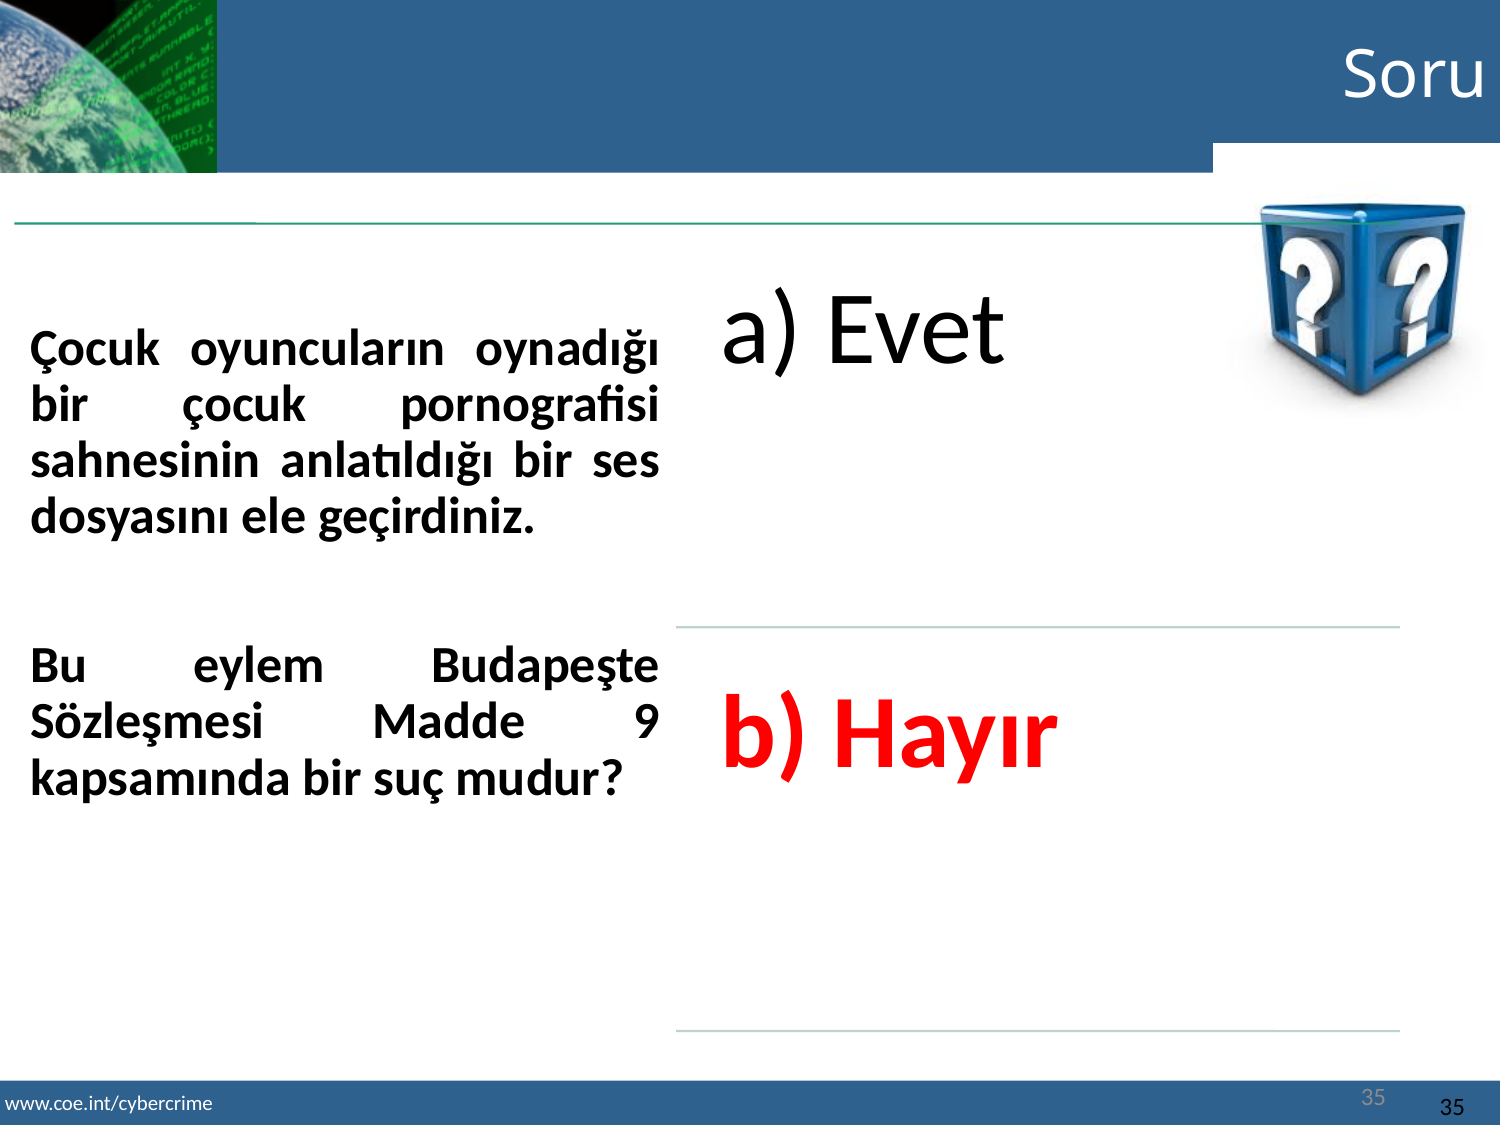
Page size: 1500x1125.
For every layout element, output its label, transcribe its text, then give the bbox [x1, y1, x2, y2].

slide_number 35 [1051, 1065, 1402, 1125]
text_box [14, 223, 1402, 1053]
picture [1213, 143, 1500, 434]
picture [0, 1, 217, 173]
text_box 35 [1399, 1069, 1480, 1125]
text_box Soru [250, 23, 1500, 119]
